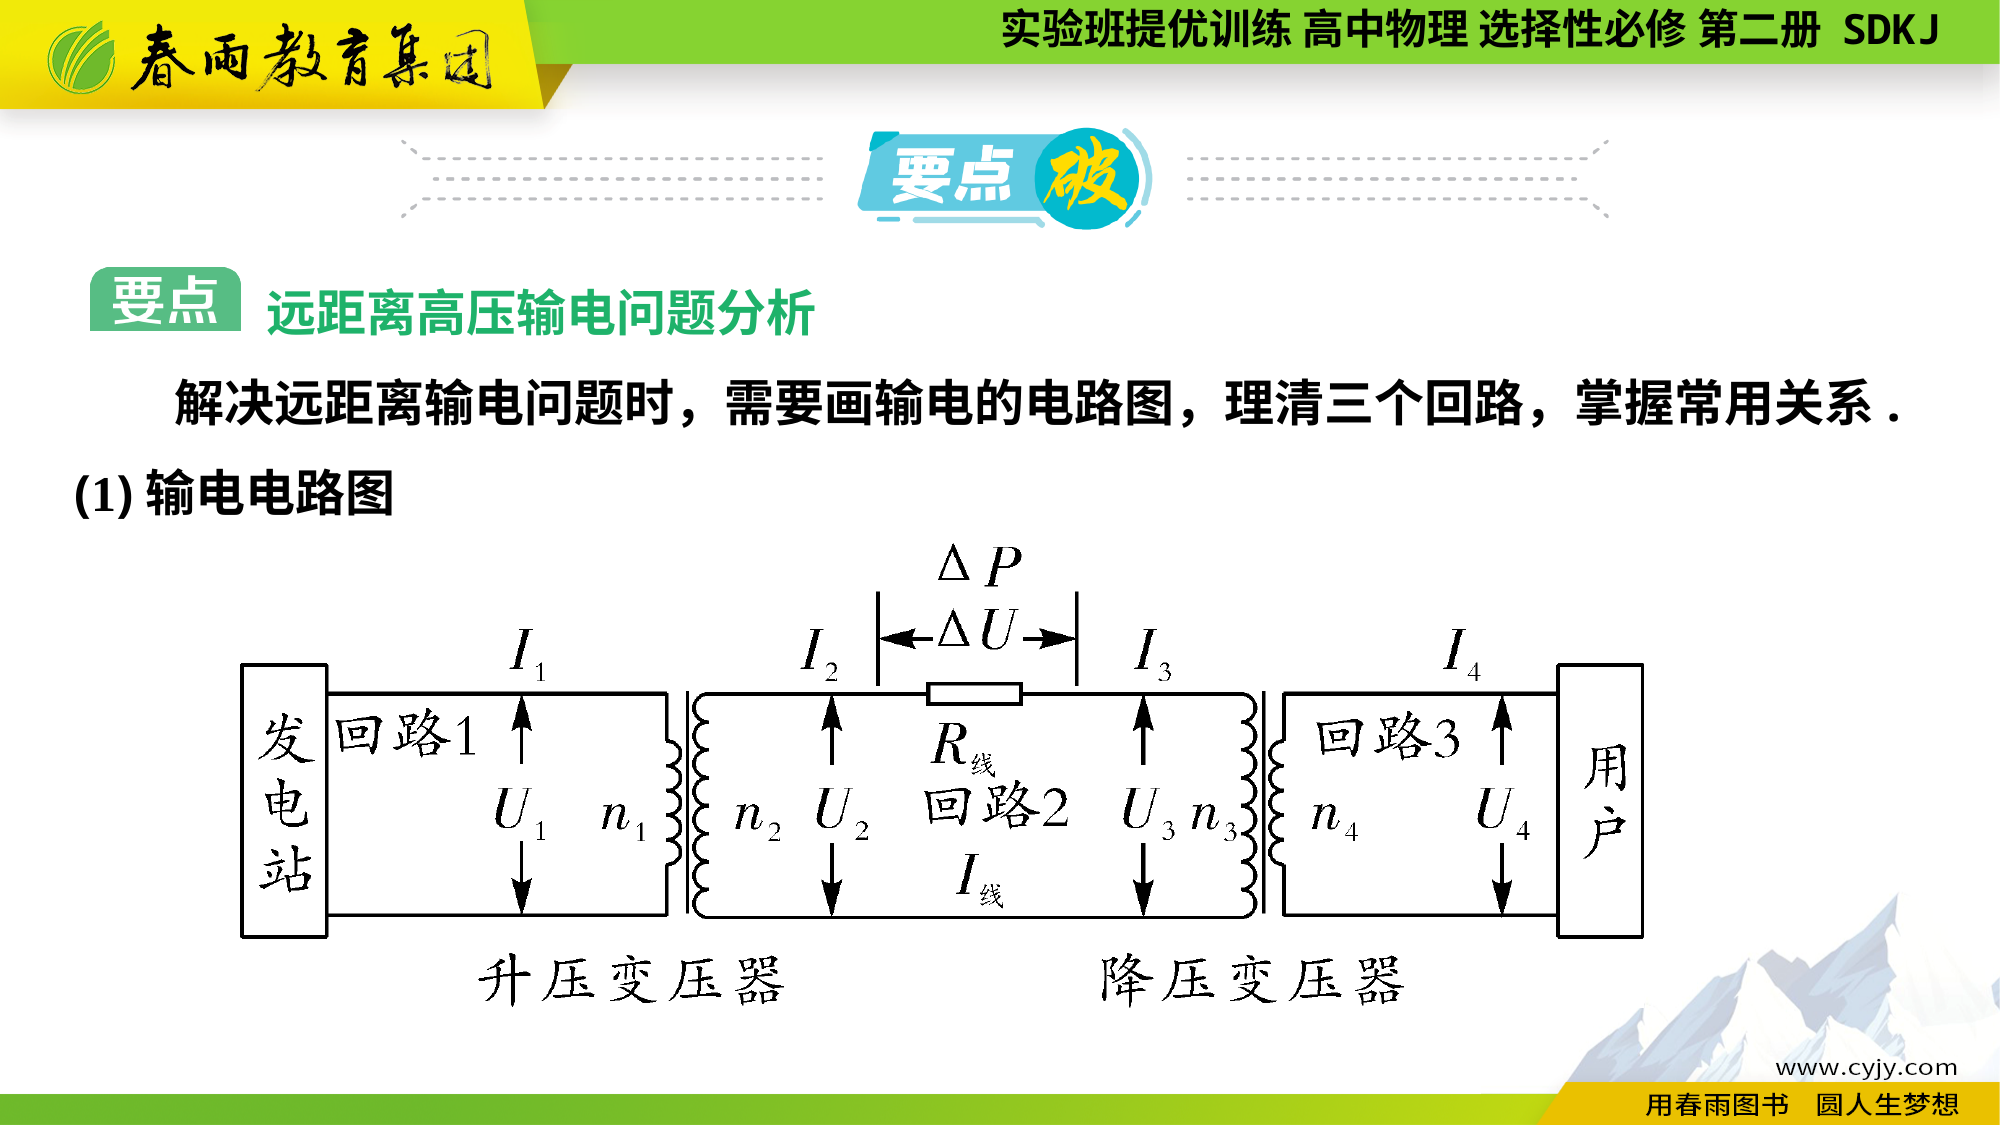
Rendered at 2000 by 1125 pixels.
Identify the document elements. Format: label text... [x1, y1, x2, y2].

list 远距离高压输电问题分析 解决远距离输电问题时，需要画输电的电路图，理清三个回路，掌握常用关系. (1)输电电路图 [59, 243, 1944, 520]
picture [0, 0, 2000, 1125]
